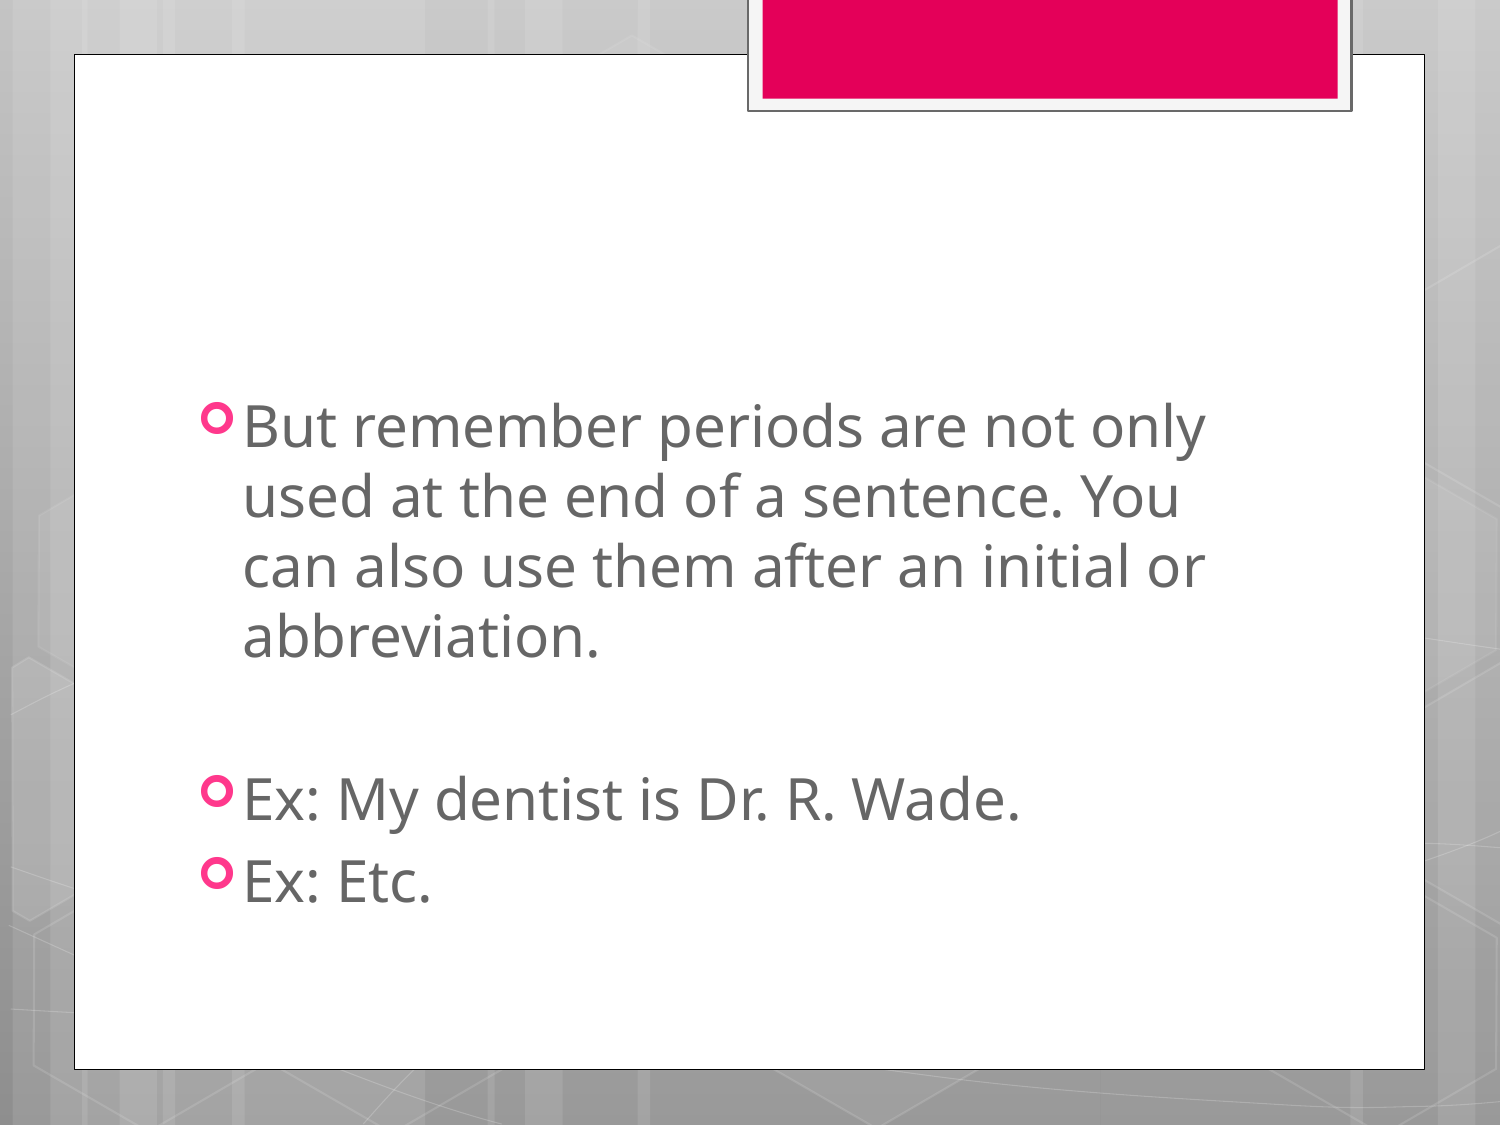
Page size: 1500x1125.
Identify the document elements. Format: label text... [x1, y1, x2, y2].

list But remember periods are not only used at the end of a sentence. You can also use them after an initial or abbreviation. Ex: My dentist is Dr. R. Wade. Ex: Etc. [171, 381, 1283, 957]
